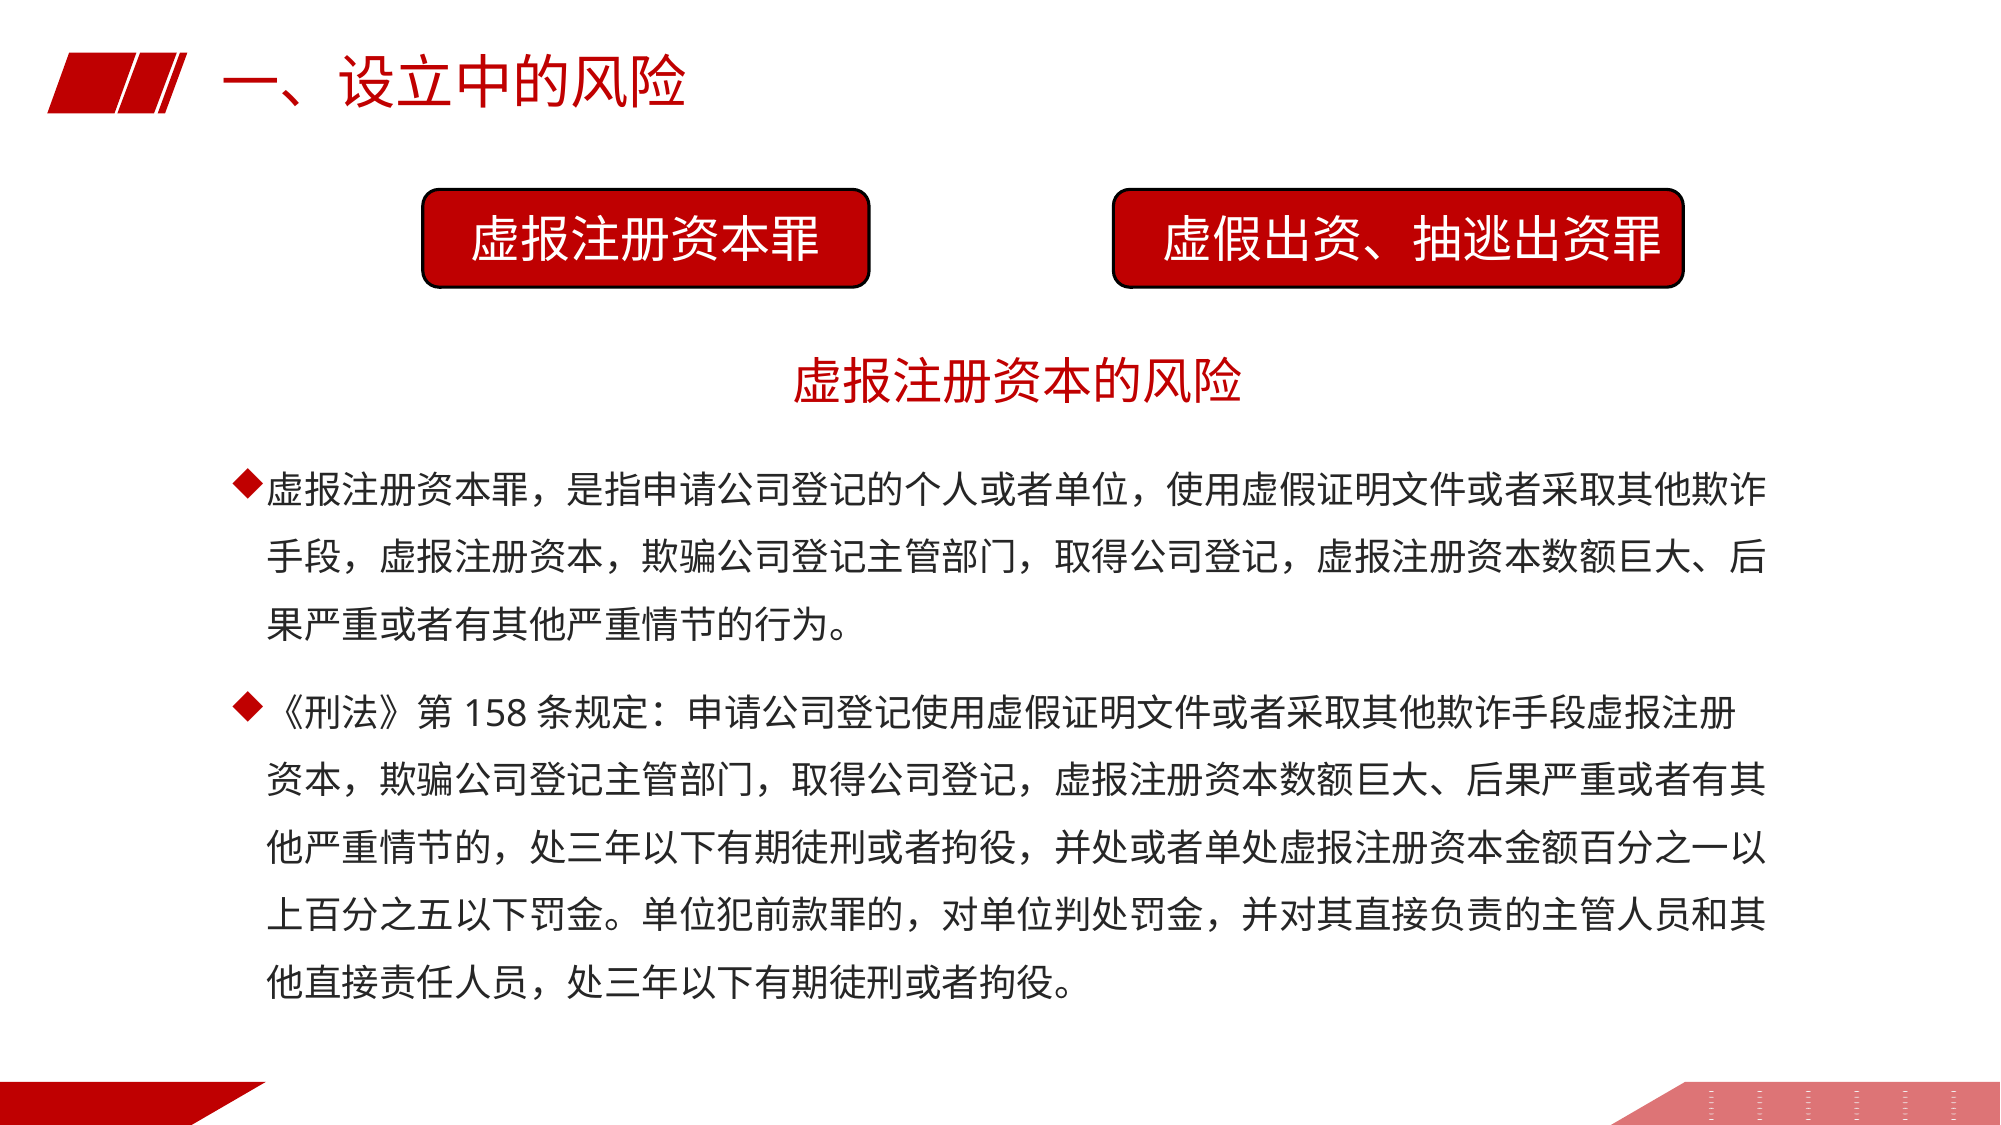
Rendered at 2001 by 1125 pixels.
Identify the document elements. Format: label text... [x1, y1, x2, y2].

text_box 虚假出资、抽逃出资罪 [1148, 200, 1678, 276]
text_box 虚报注册资本罪，是指申请公司登记的个人或者单位，使用虚假证明文件或者采取其他欺诈手段，虚报注册资本，欺骗公司登记主管部门，取得公司登记，虚报注册资本数额巨大、后果严重或者有其他严重情节的行为。 《刑法》第158条规定：申请公司登记使用虚假证明文件或者采取其他欺诈手段虚报注册资本，欺骗公司登记主管部门，取得公司登记，虚报注册资本数额巨大、后果严重或者有其他严重情节的，处三年以下有期徒刑或者拘役，并处或者单处虚报注册资本金额百分之一以上百分之五以下罚金。单位犯前款罪的，对单位判处罚金，并对其直接负责的主管人员和其他直接责任人员，处三年以下有期徒刑或者拘役。 [214, 435, 1786, 1061]
text_box 一、设立中的风险 [206, 51, 894, 118]
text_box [422, 189, 870, 288]
text_box [1112, 188, 1685, 289]
text_box 虚报注册资本的风险 [663, 340, 1337, 426]
